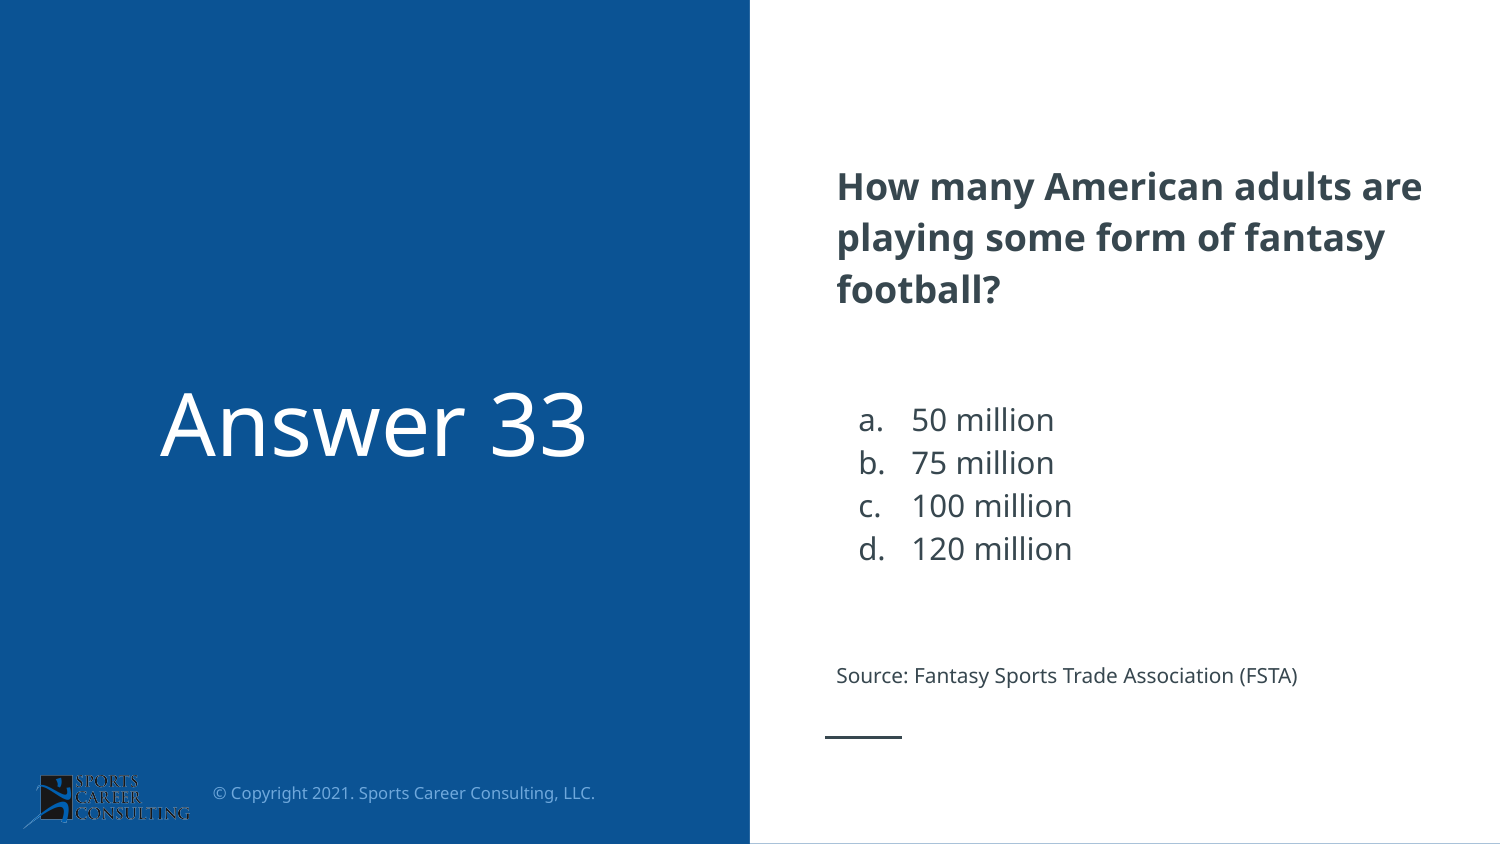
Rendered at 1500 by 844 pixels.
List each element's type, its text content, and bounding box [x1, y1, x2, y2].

text_box © Copyright 2021. Sports Career Consulting, LLC. [197, 767, 750, 838]
picture [22, 774, 190, 829]
list How many American adults are playing some form of fantasy football? 50 million 75 million 100 million 120 million Source: Fantasy Sports Trade Association (FSTA) [821, 118, 1486, 725]
title Answer 33 [43, 298, 708, 546]
